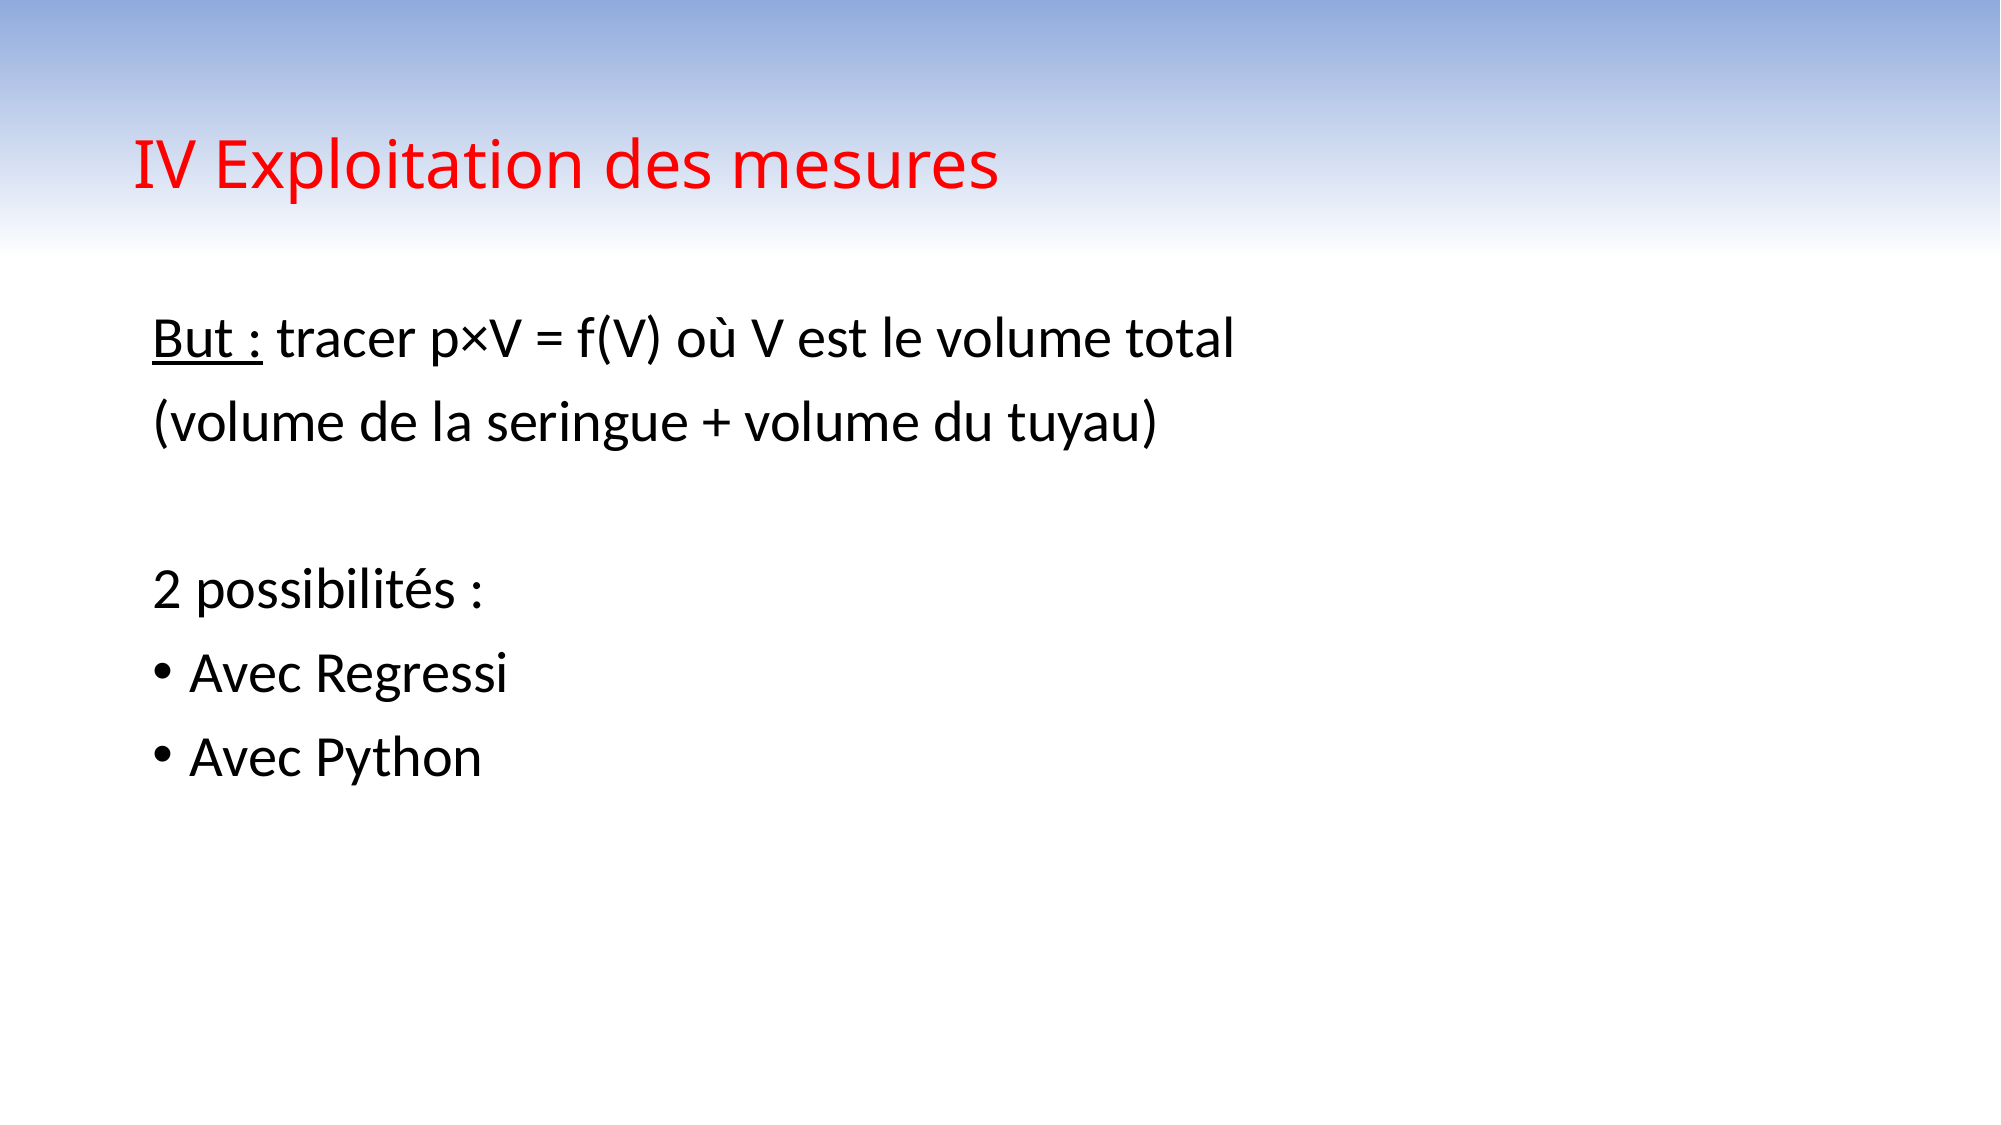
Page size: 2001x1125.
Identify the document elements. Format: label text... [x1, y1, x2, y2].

list But : tracer p×V = f(V) où V est le volume total (volume de la seringue + volume du tuyau) 2 possibilités : Avec Regressi Avec Python [137, 299, 1863, 1065]
title IV Exploitation des mesures [118, 58, 1844, 276]
